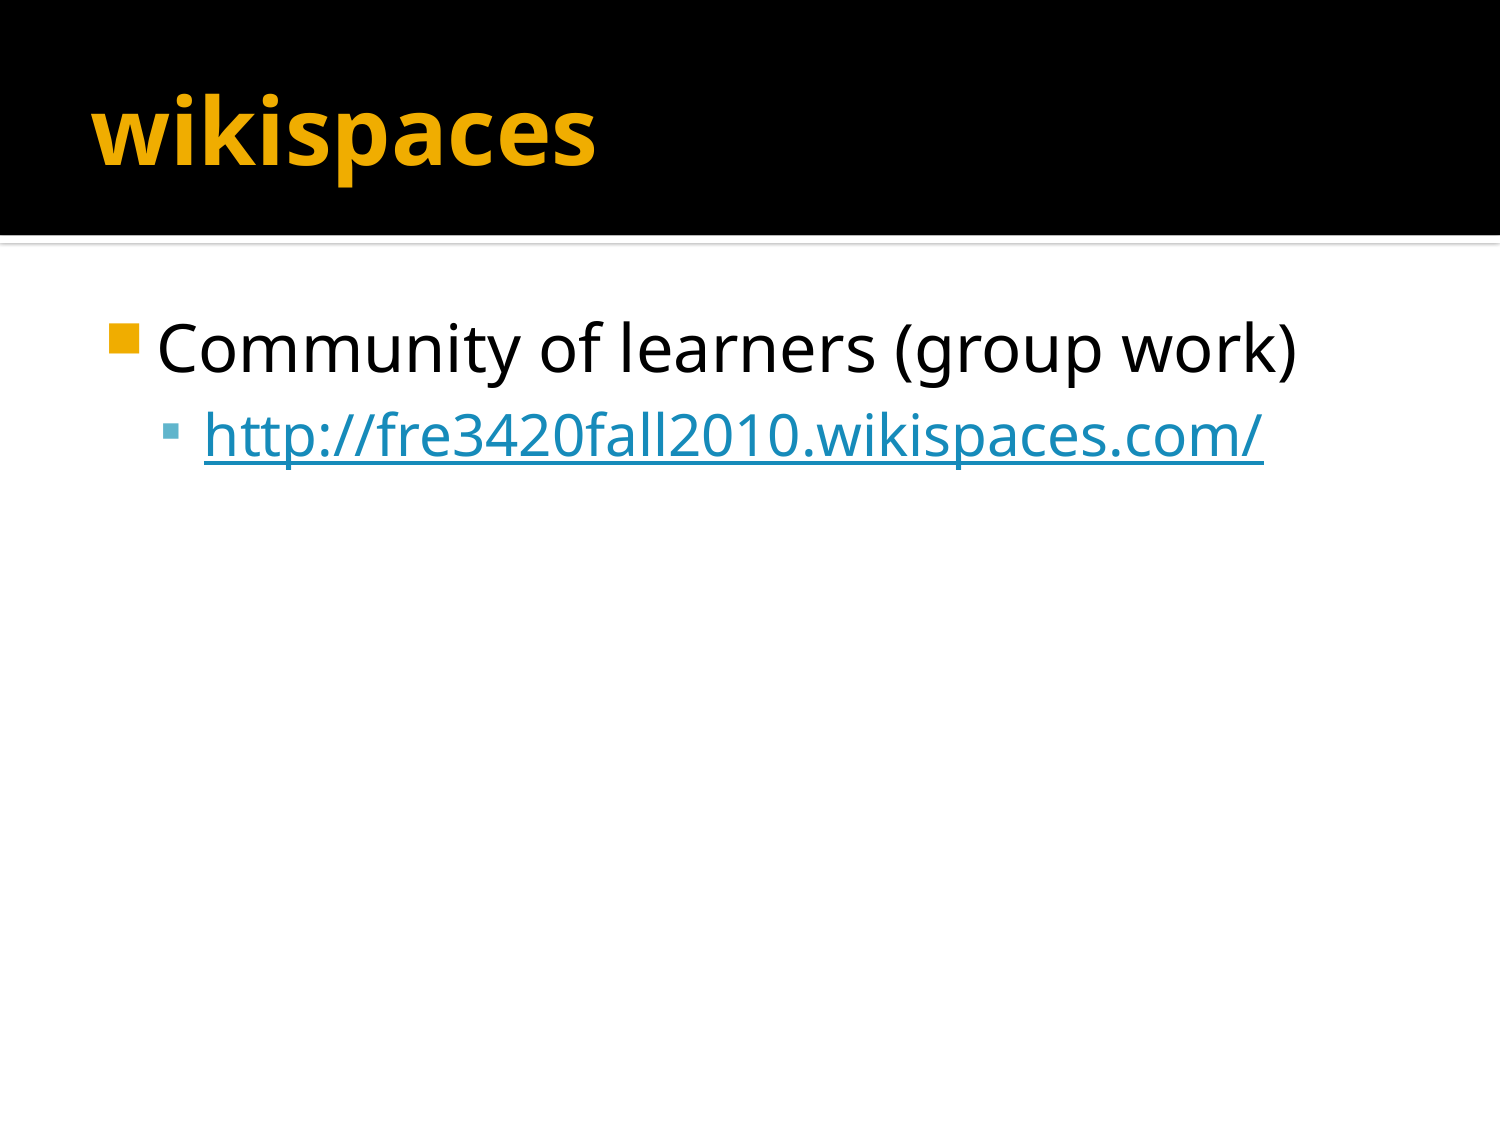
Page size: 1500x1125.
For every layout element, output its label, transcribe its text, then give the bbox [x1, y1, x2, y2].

list Community of learners (group work) http://fre3420fall2010.wikispaces.com/ [75, 291, 1425, 1050]
title wikispaces [75, 25, 1425, 231]
